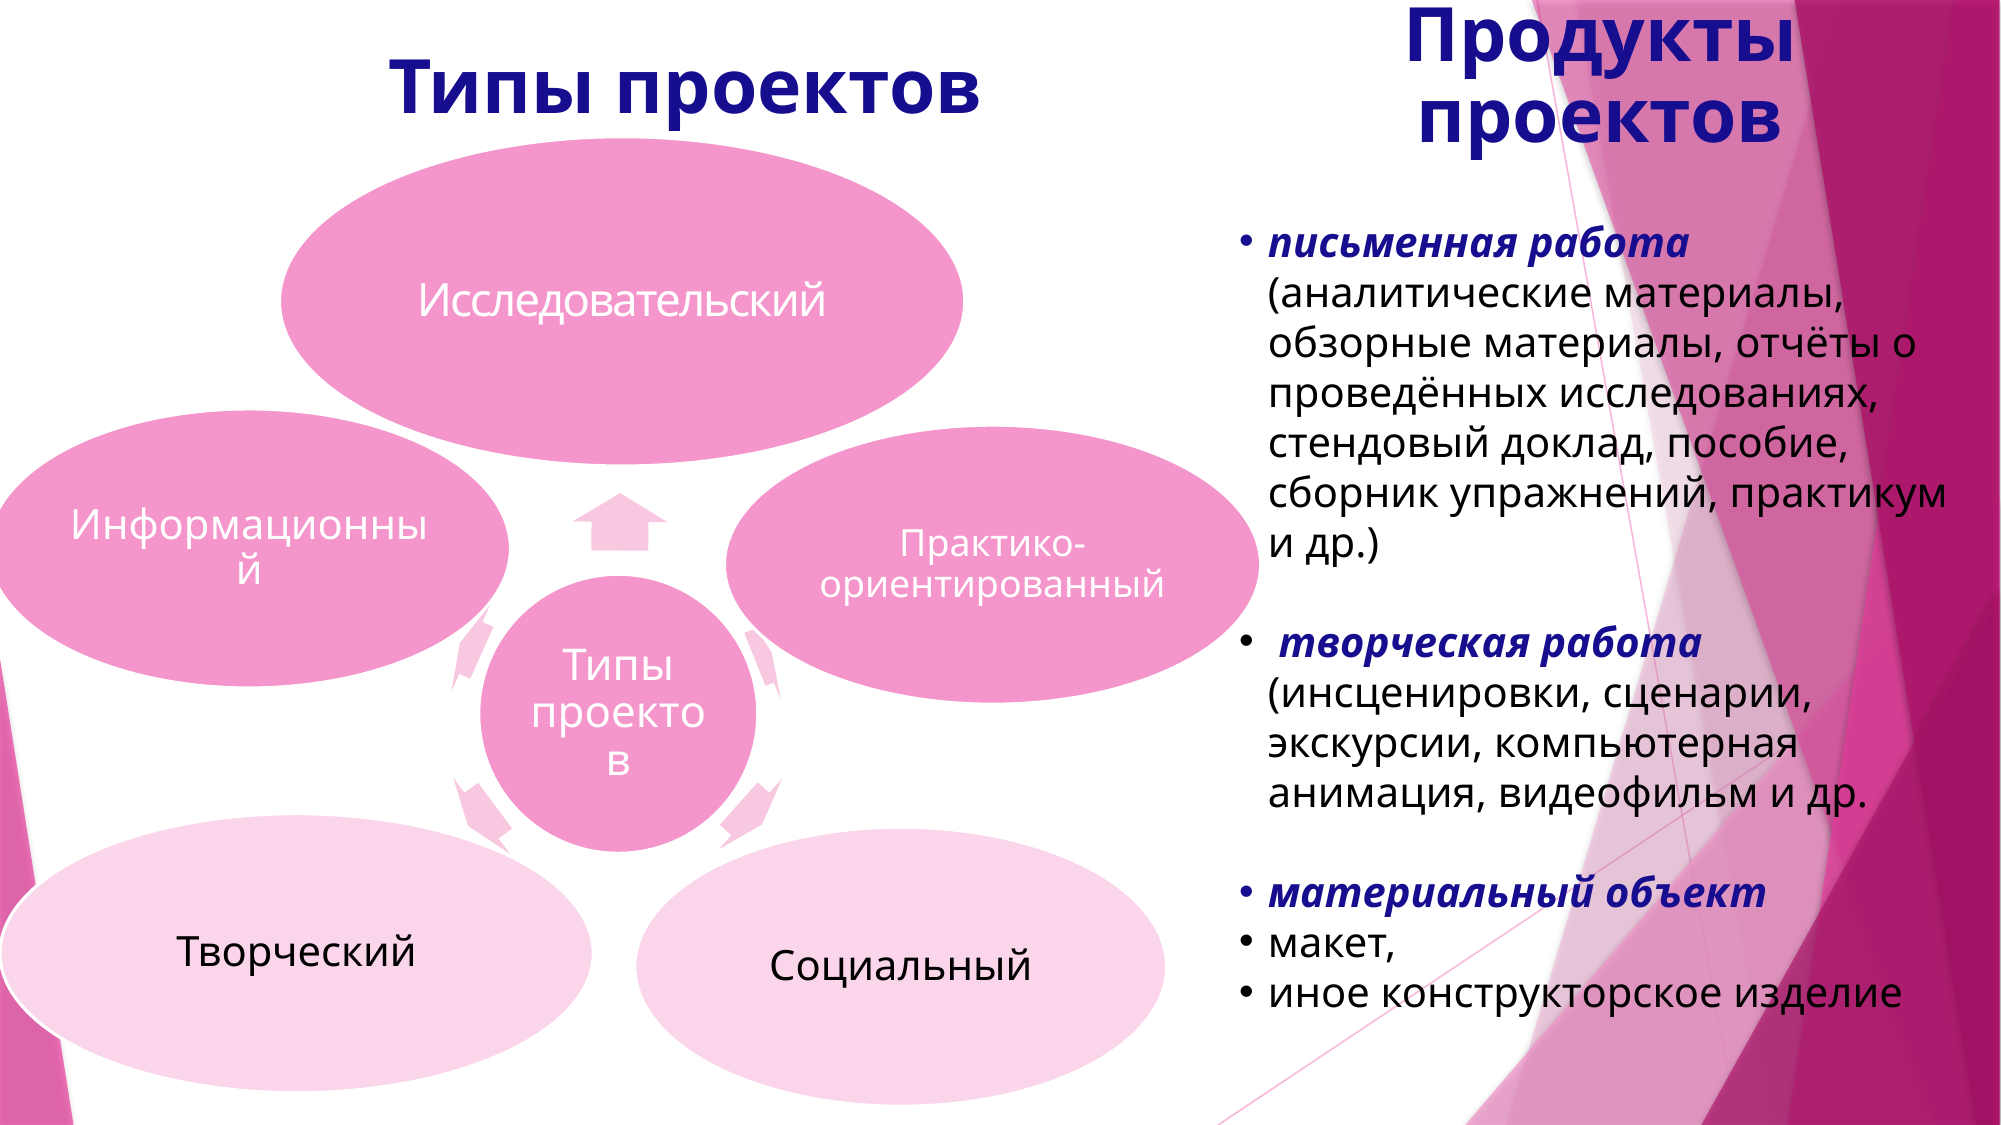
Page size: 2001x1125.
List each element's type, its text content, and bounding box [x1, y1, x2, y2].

title Типы проектов [373, 30, 1142, 136]
text_box Продукты проектов [1200, 19, 2000, 138]
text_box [0, 136, 1249, 1125]
text_box письменная работа (аналитические материалы, обзорные материалы, отчёты о проведённых исследованиях, стендовый доклад, пособие, сборник упражнений, практикум и др.) творческая работа (инсценировки, сценарии, экскурсии, компьютерная анимация, видеофильм и др. материальный объект макет, иное конструкторское изделие [1252, 208, 2000, 1024]
